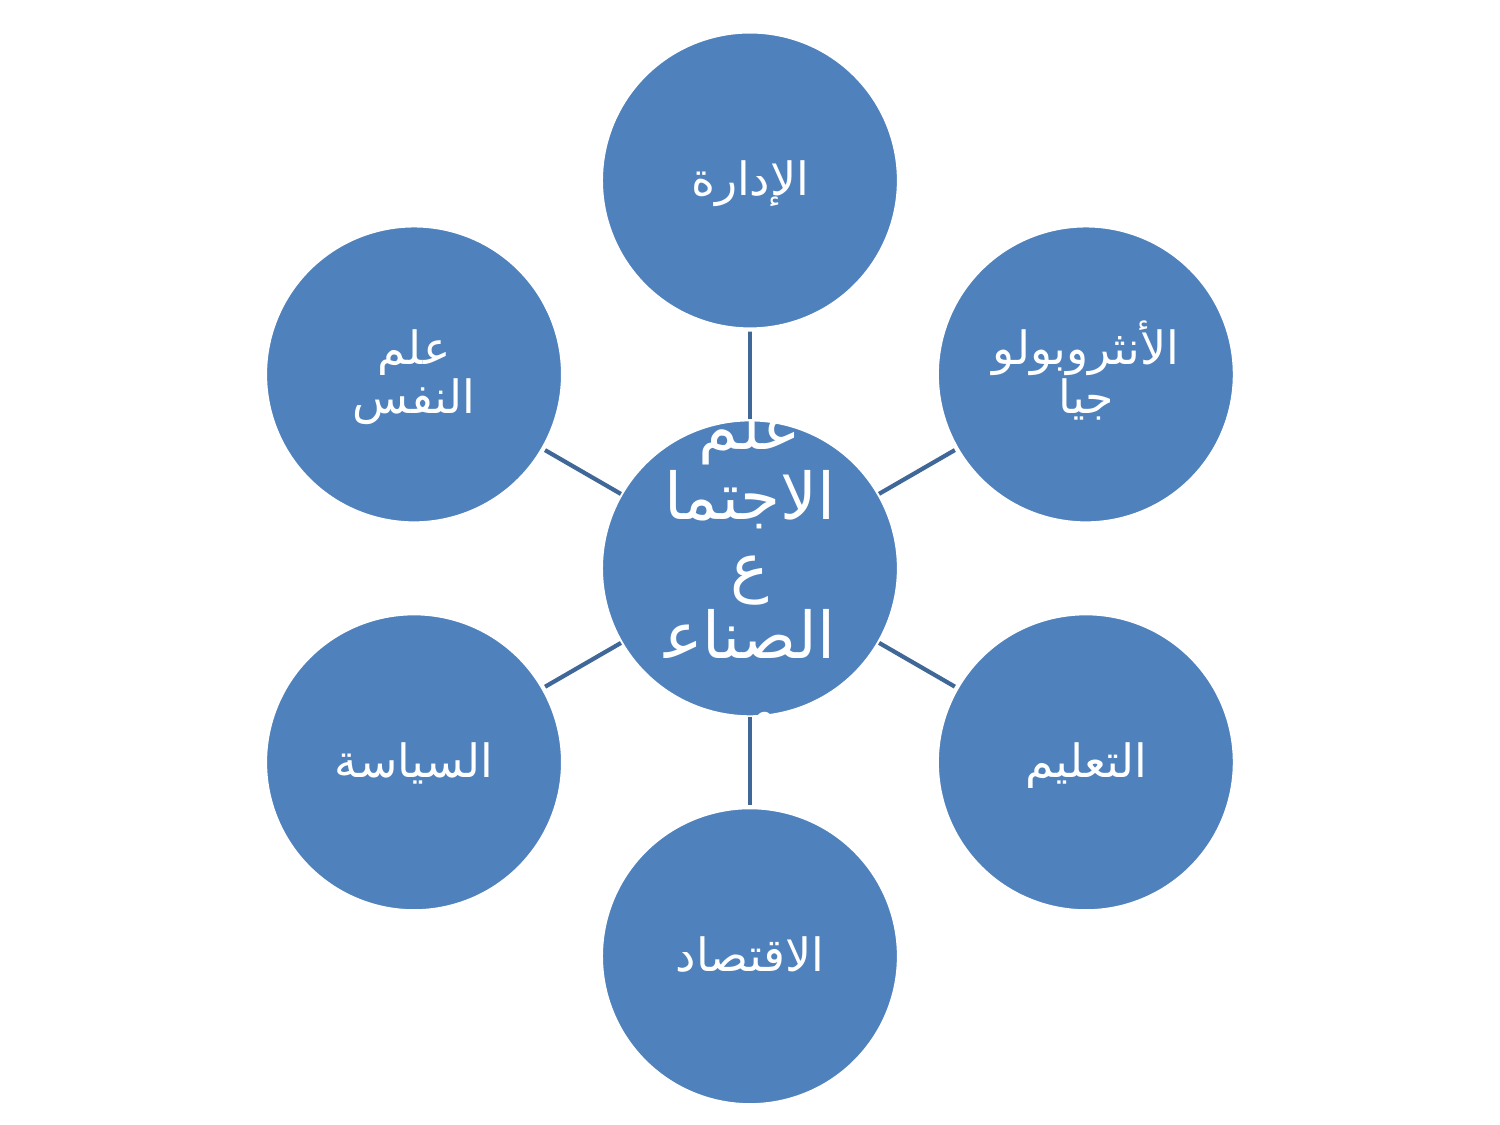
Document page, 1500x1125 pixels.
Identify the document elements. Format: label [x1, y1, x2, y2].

list [0, 30, 1500, 1107]
